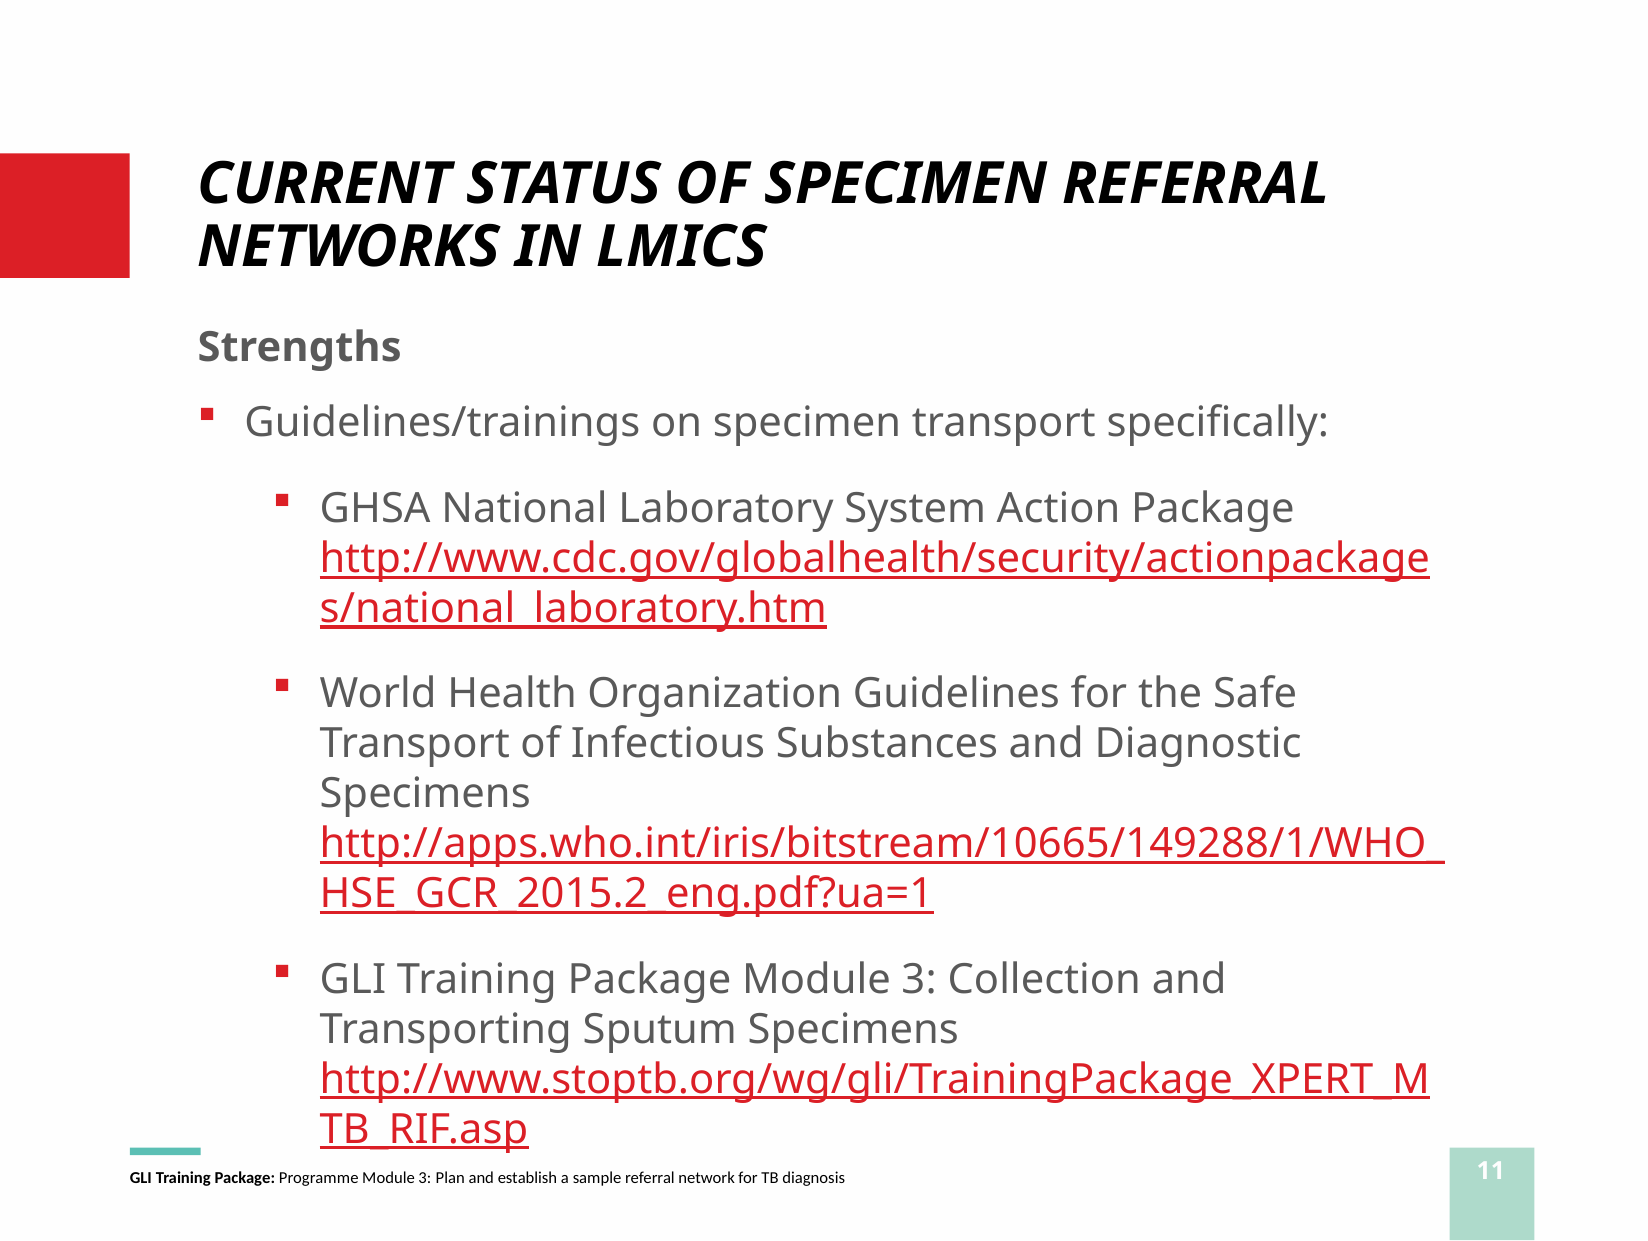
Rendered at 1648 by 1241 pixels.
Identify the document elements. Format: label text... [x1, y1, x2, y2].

list Strengths Guidelines/trainings on specimen transport specifically: GHSA National Laboratory System Action Package http://www.cdc.gov/globalhealth/security/actionpackages/national_laboratory.htm World Health Organization Guidelines for the Safe Transport of Infectious Substances and Diagnostic Specimens http://apps.who.int/iris/bitstream/10665/149288/1/WHO_HSE_GCR_2015.2_eng.pdf?ua=1 GLI Training Package Module 3: Collection and Transporting Sputum Specimens http://www.stoptb.org/wg/gli/TrainingPackage_XPERT_MTB_RIF.asp [197, 320, 1450, 1077]
title CURRENT STATUS OF SPECIMEN REFERRAL NETWORKS IN LMICS [197, 153, 1450, 278]
